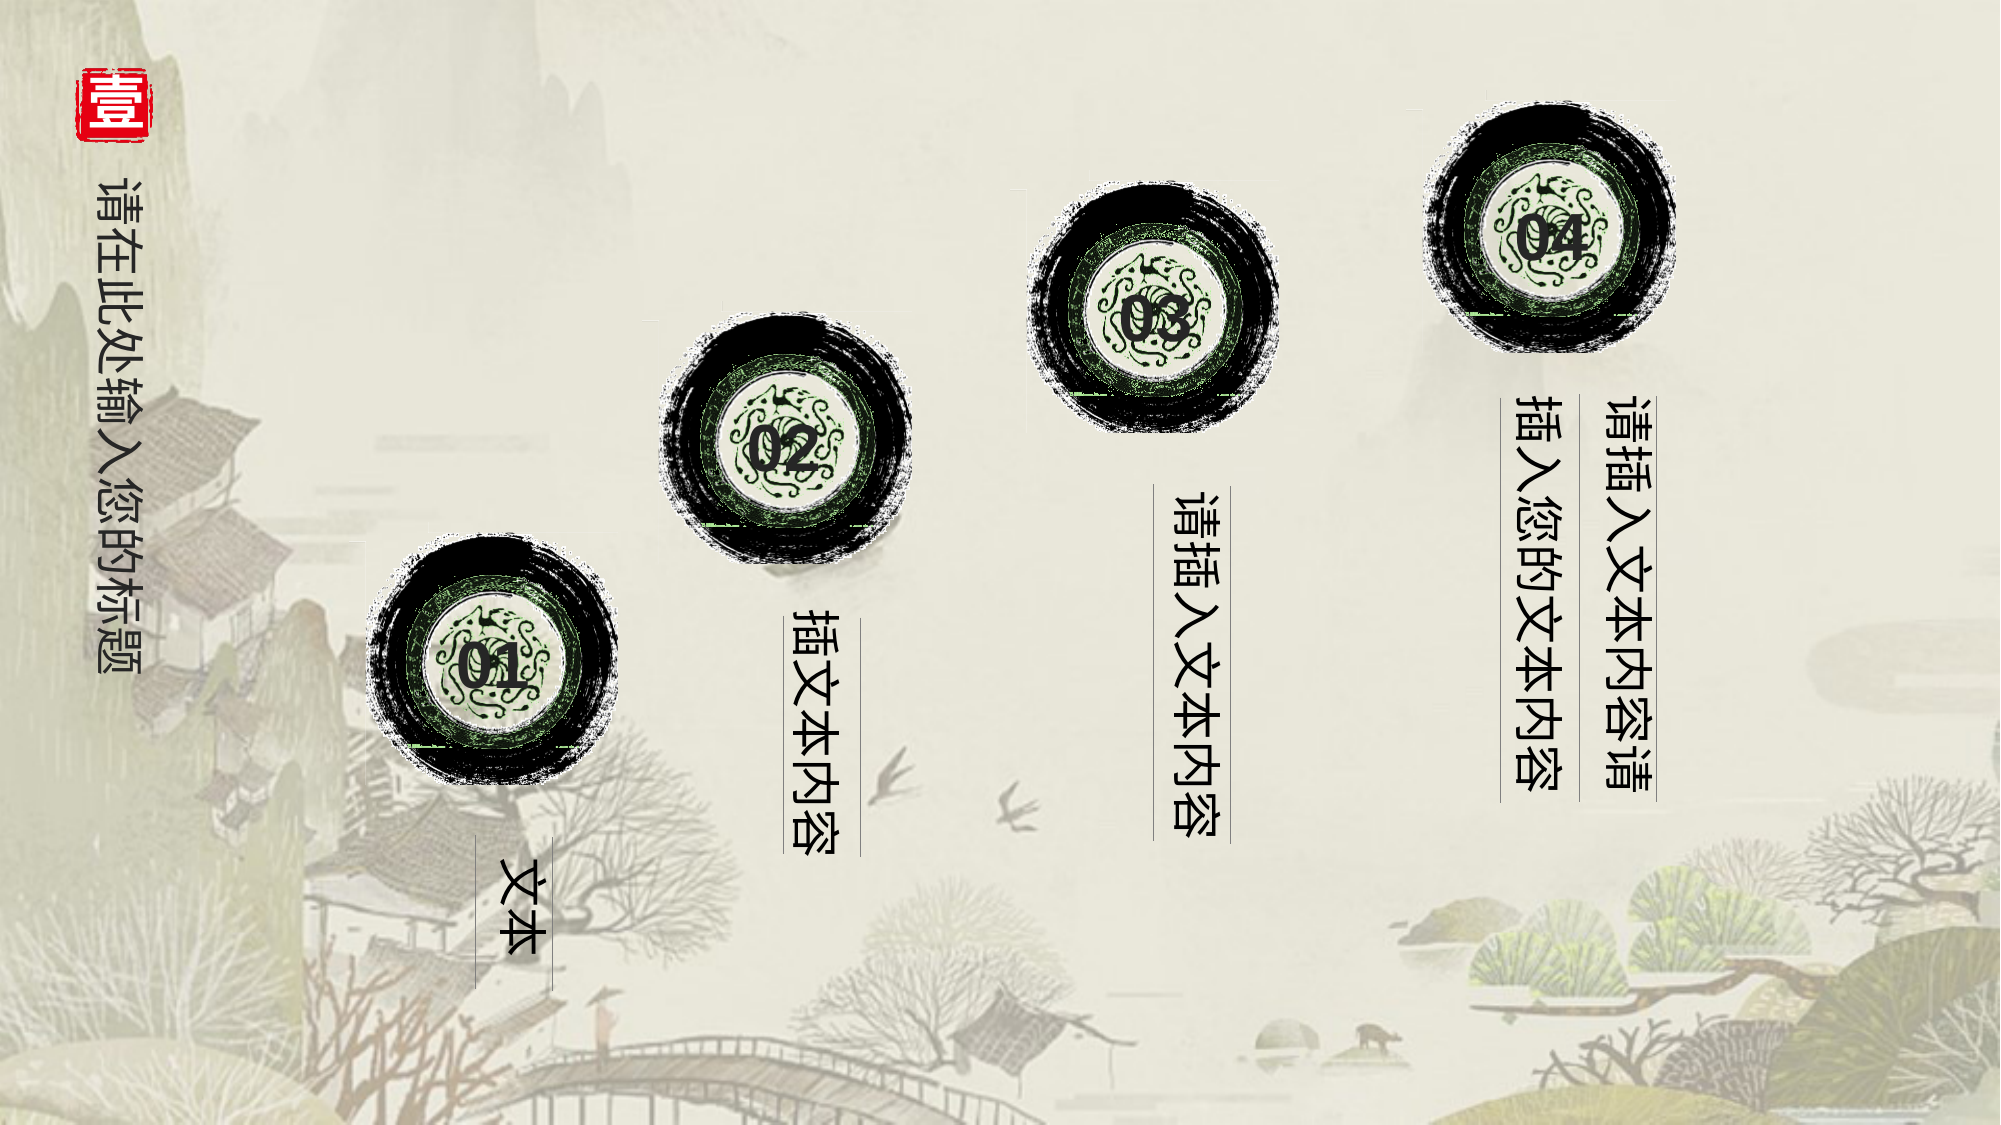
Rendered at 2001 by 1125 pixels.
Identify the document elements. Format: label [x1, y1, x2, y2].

text_box [1010, 170, 1279, 433]
text_box [1395, 363, 1699, 827]
picture [0, 0, 2000, 1125]
text_box [470, 798, 592, 1017]
text_box [642, 301, 912, 564]
text_box [1144, 459, 1266, 872]
text_box [763, 586, 885, 881]
text_box [1406, 90, 1676, 353]
text_box [349, 522, 618, 785]
